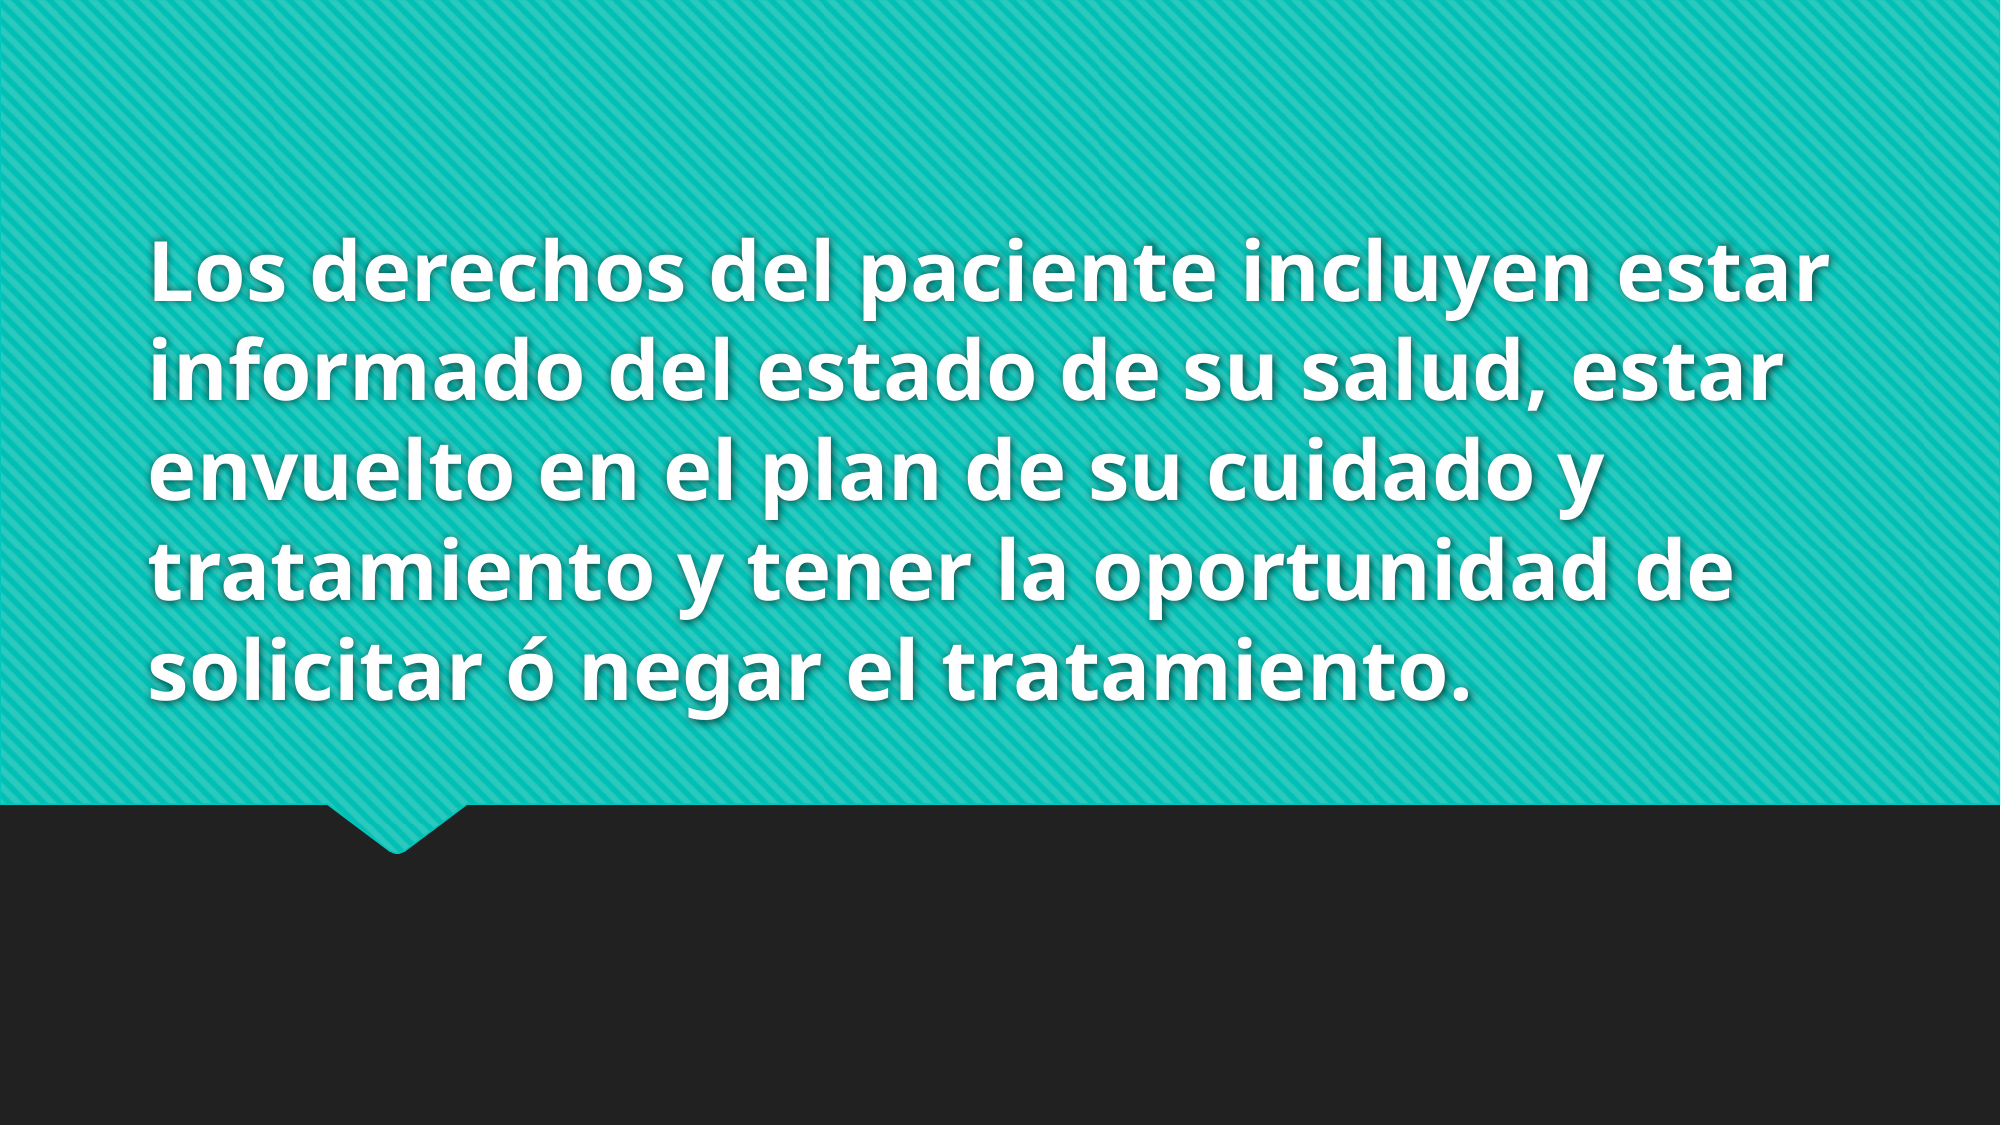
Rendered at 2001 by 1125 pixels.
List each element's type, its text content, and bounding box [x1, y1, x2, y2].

title Los derechos del paciente incluyen estar informado del estado de su salud, estar envuelto en el plan de su cuidado y tratamiento y tener la oportunidad de solicitar ó negar el tratamiento. [132, 237, 1868, 726]
